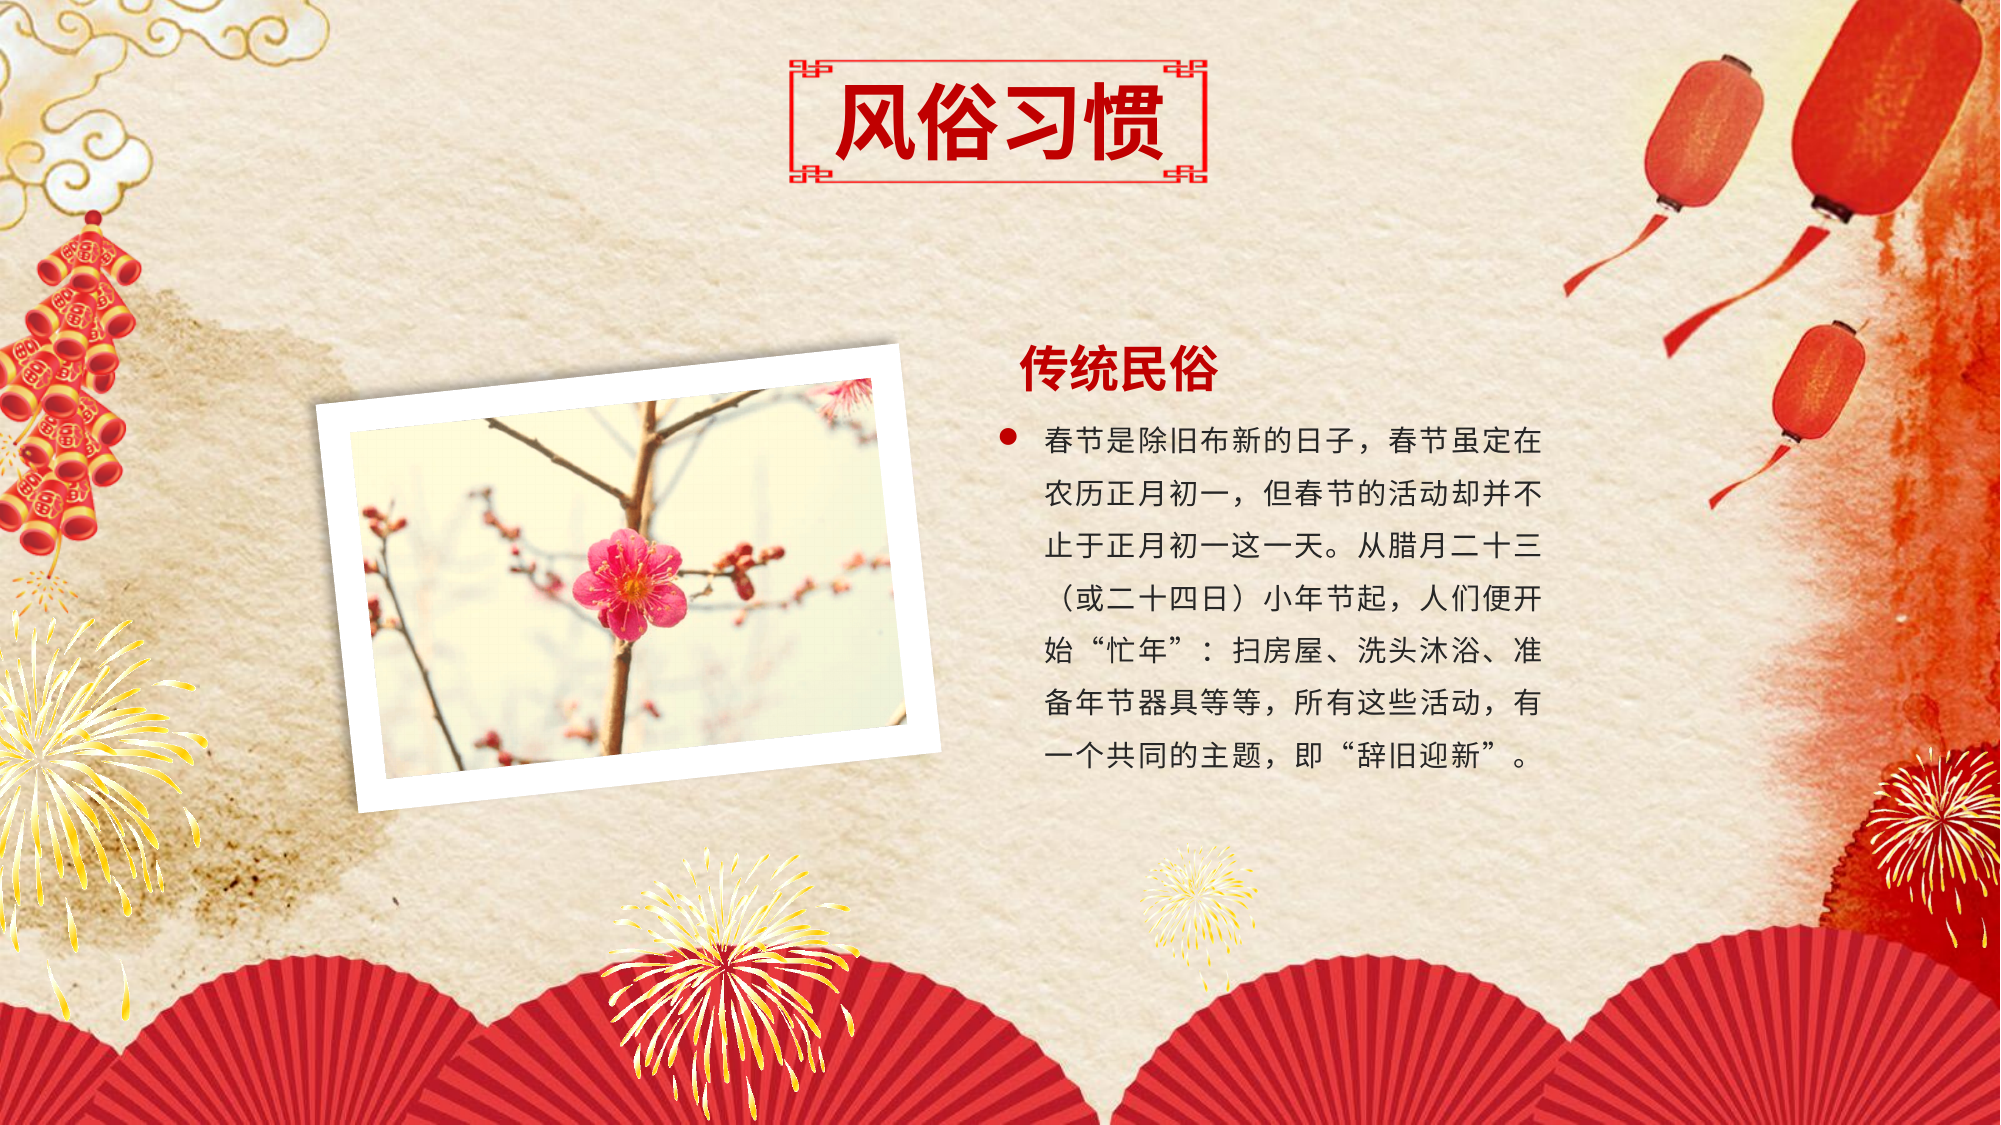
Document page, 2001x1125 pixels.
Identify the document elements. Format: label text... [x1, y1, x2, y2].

picture [0, 0, 2000, 1125]
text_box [766, 34, 1234, 207]
text_box 春节是除旧布新的日子，春节虽定在农历正月初一，但春节的活动却并不止于正月初一这一天。从腊月二十三（或二十四日）小年节起，人们便开始“忙年”：扫房屋、洗头沐浴、准备年节器具等等，所有这些活动，有一个共同的主题，即“辞旧迎新”。 [982, 397, 1575, 780]
text_box 传统民俗 [1004, 312, 1235, 406]
